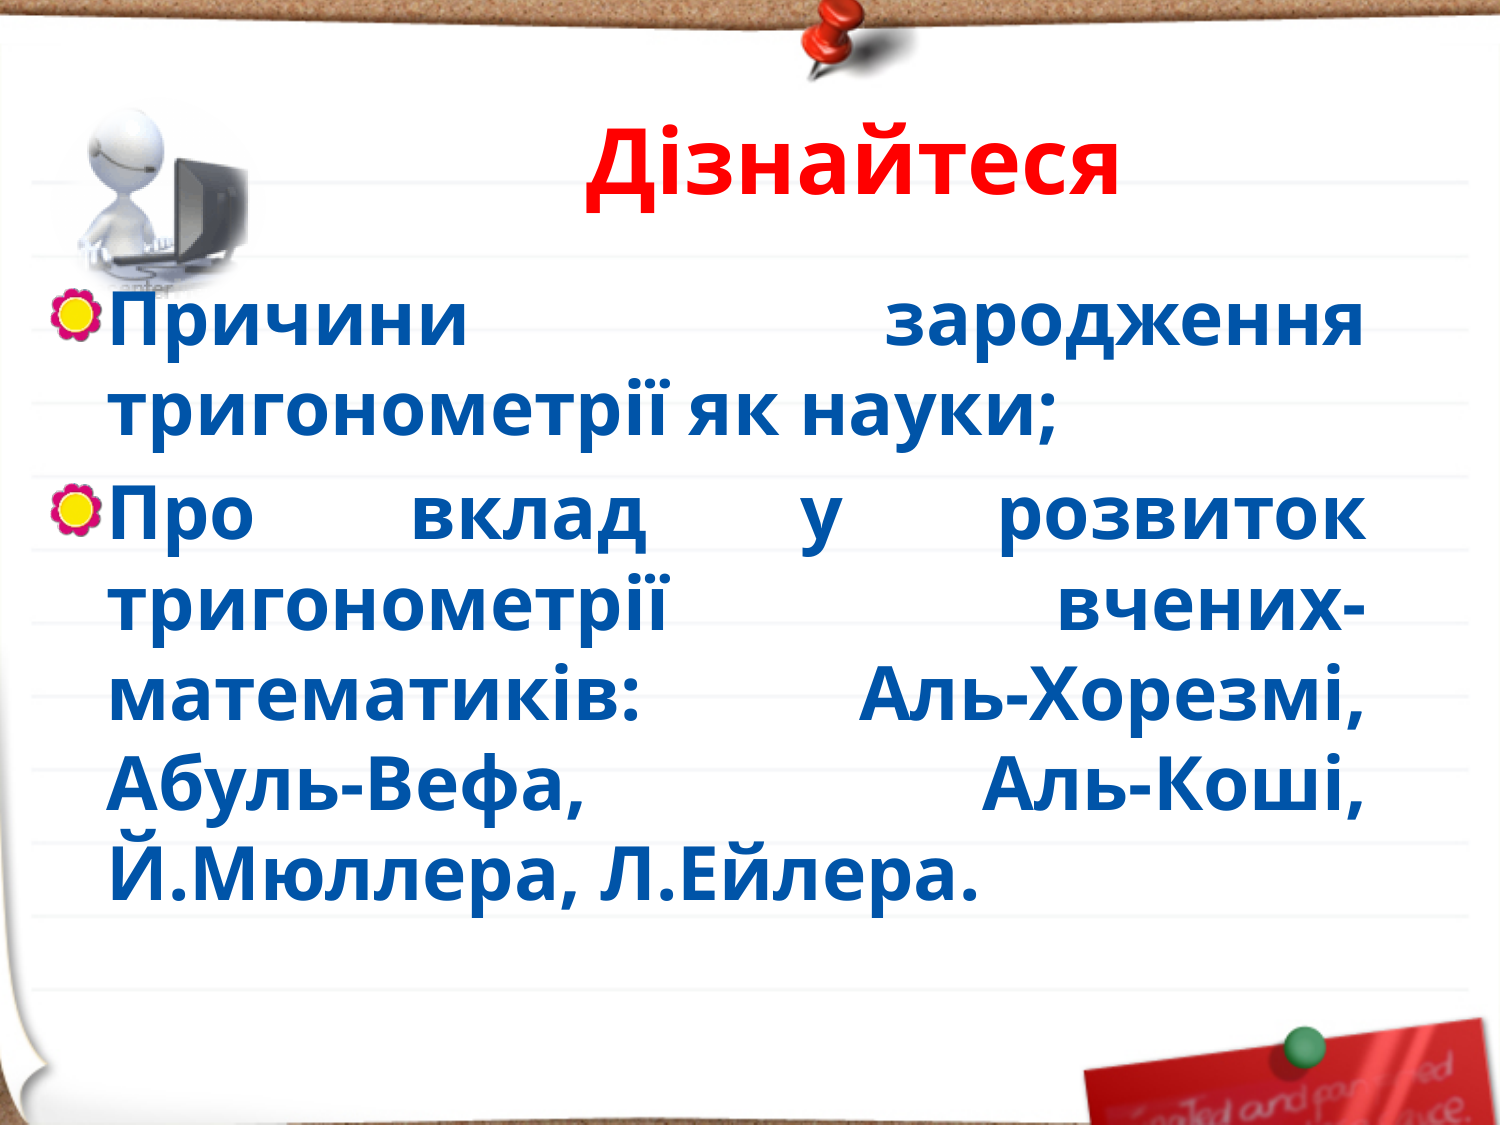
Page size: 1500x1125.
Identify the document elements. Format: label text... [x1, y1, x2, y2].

list Причини зародження тригонометрії як науки; Про вклад у розвиток тригонометрії вчених-математиків: Аль-Хорезмі, Абуль-Вефа, Аль-Коші, Й.Мюллера, Л.Ейлера. [35, 262, 1383, 1043]
picture [0, 0, 1500, 1125]
title Дізнайтеся [351, 93, 1360, 223]
